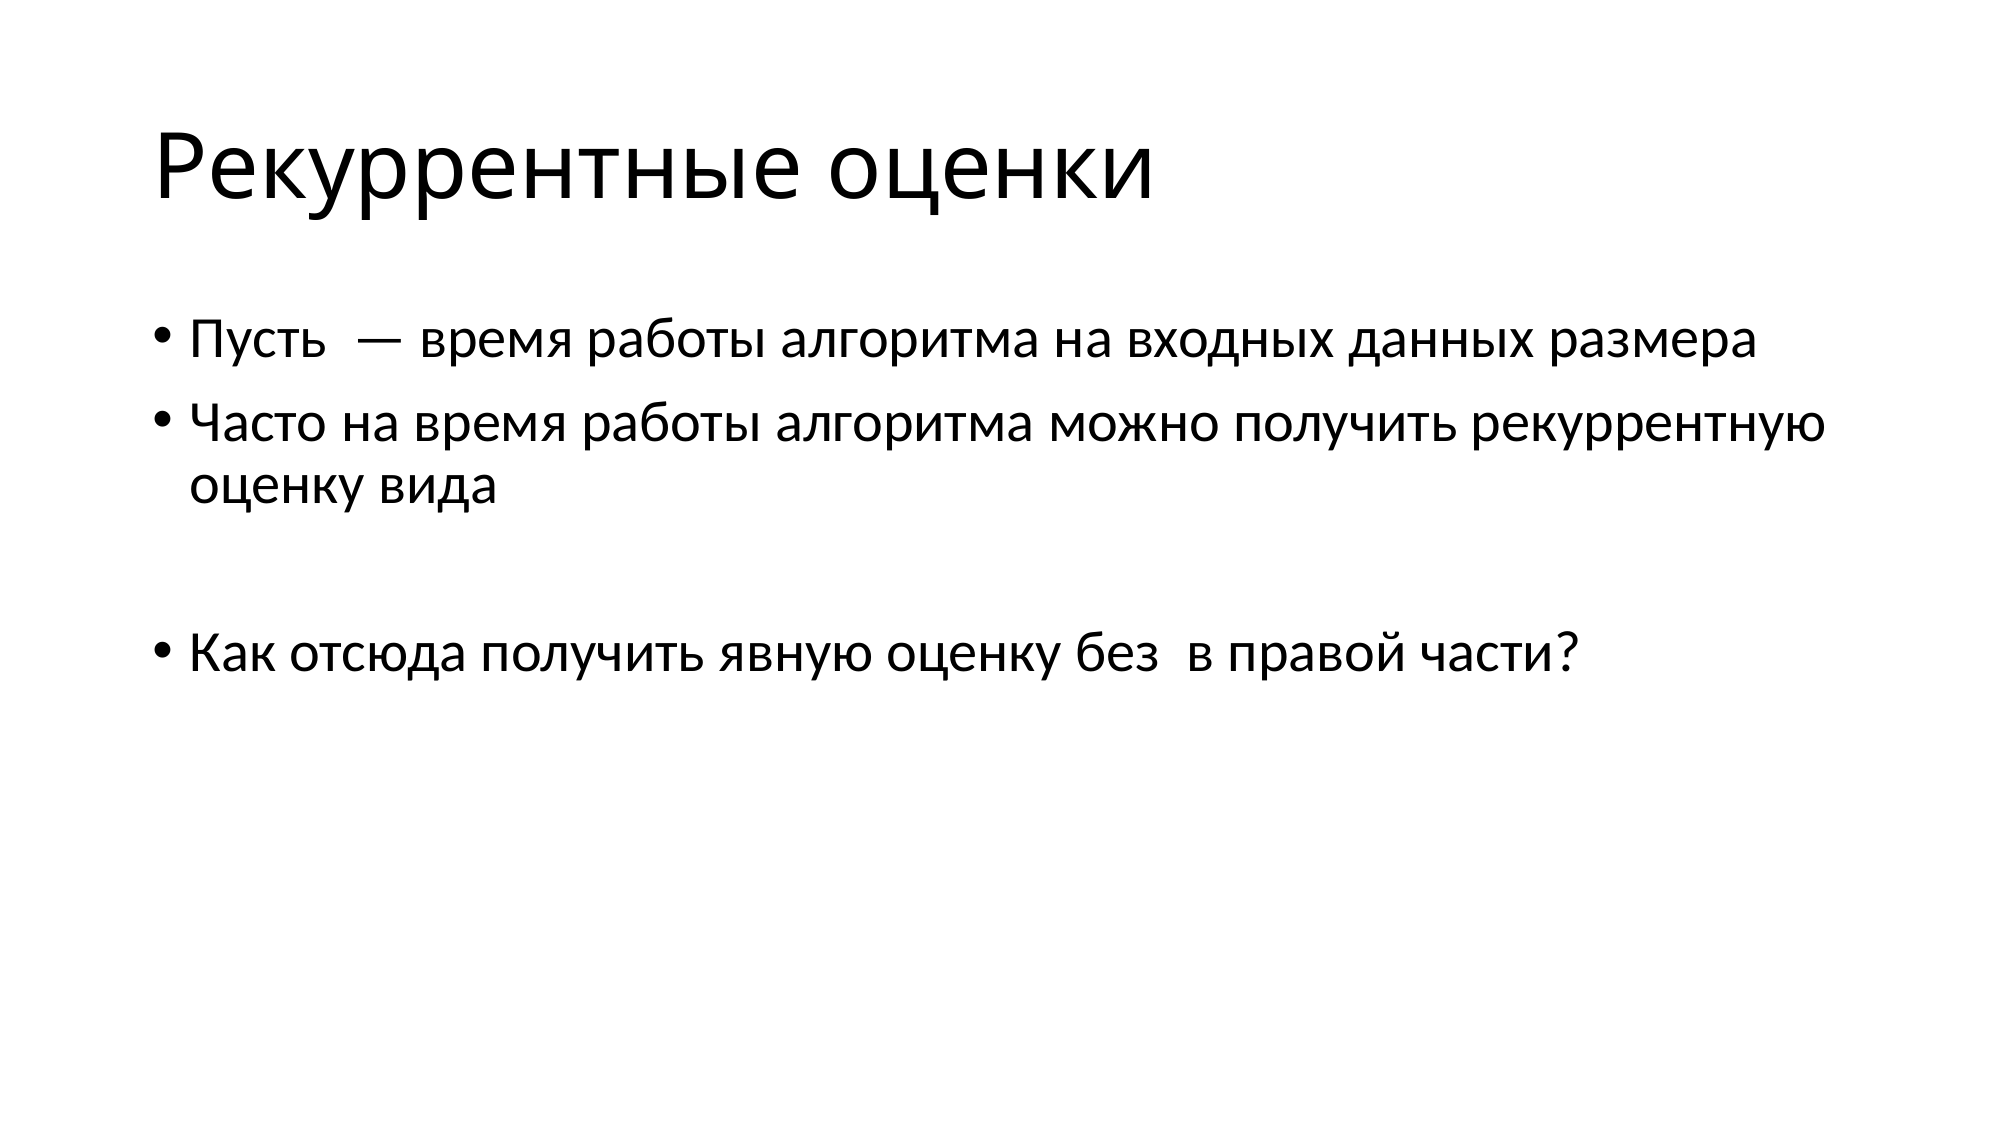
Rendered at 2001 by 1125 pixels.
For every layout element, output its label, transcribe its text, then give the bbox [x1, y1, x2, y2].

title Рекуррентные оценки [137, 59, 1863, 278]
